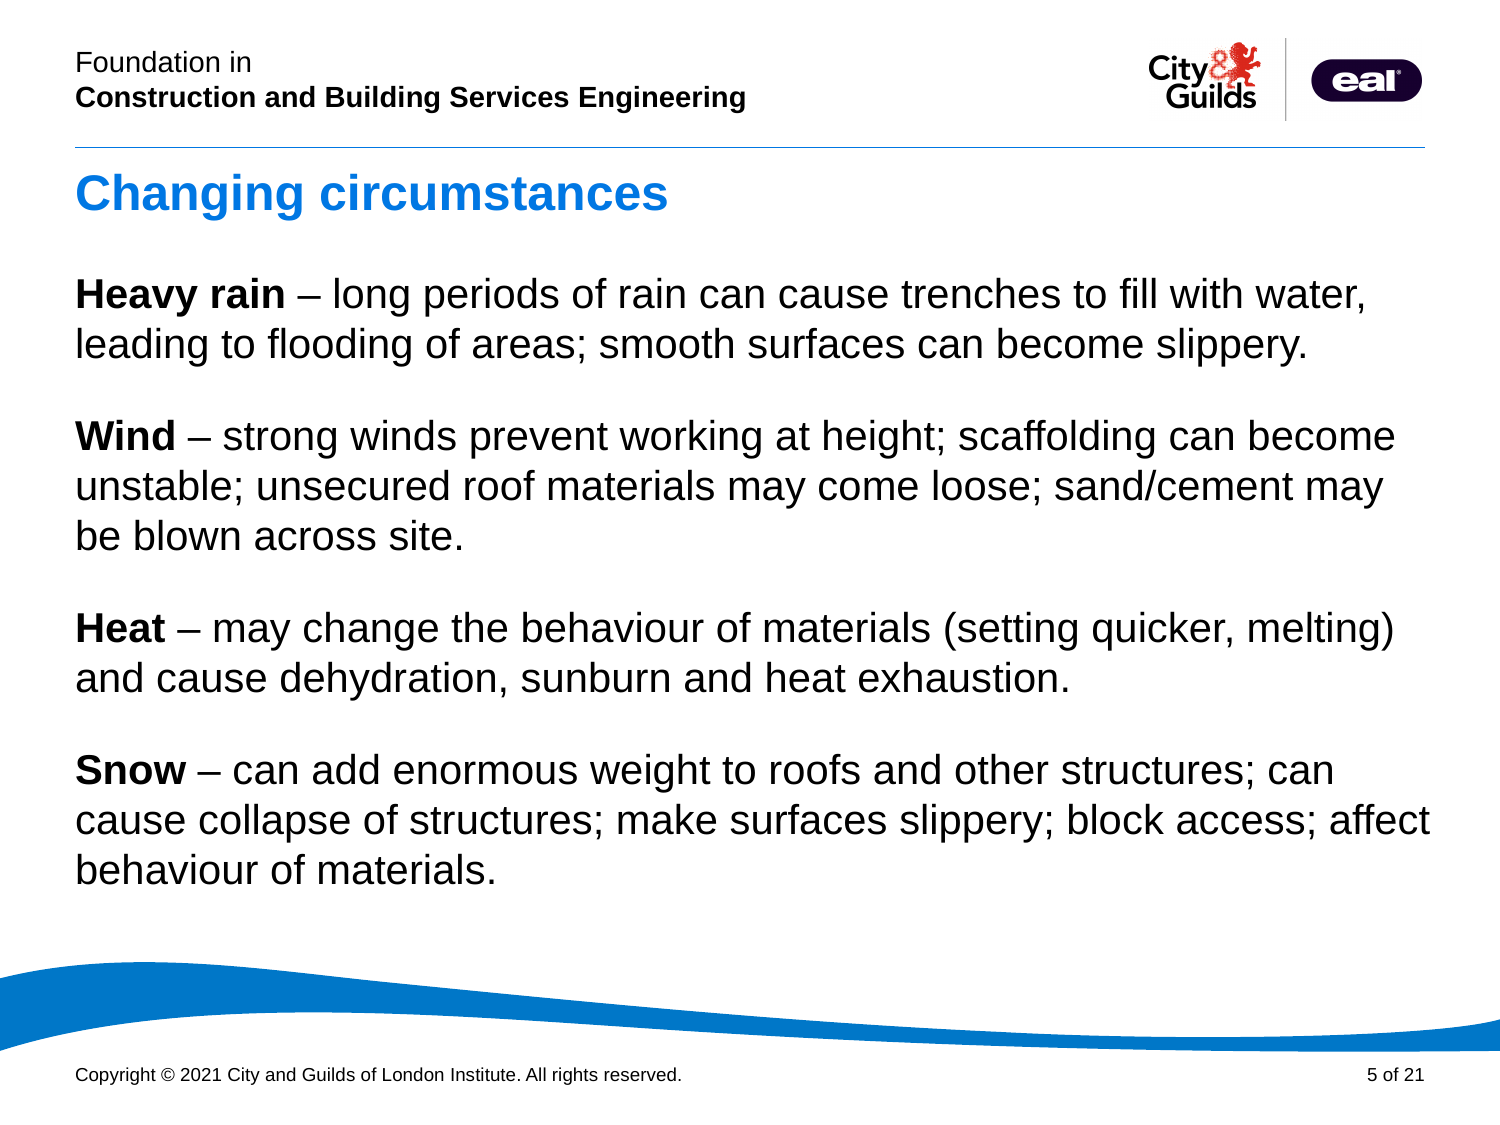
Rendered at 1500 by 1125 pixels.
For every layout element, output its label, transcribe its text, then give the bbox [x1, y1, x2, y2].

picture [1149, 38, 1422, 121]
title Changing circumstances [74, 160, 1273, 244]
list Heavy rain – long periods of rain can cause trenches to fill with water, leading to flooding of areas; smooth surfaces can become slippery. Wind – strong winds prevent working at height; scaffolding can become unstable; unsecured roof materials may come loose; sand/cement may be blown across site. Heat – may change the behaviour of materials (setting quicker, melting) and cause dehydration, sunburn and heat exhaustion. Snow – can add enormous weight to roofs and other structures; can cause collapse of structures; make surfaces slippery; block access; affect behaviour of materials. [74, 266, 1436, 1015]
